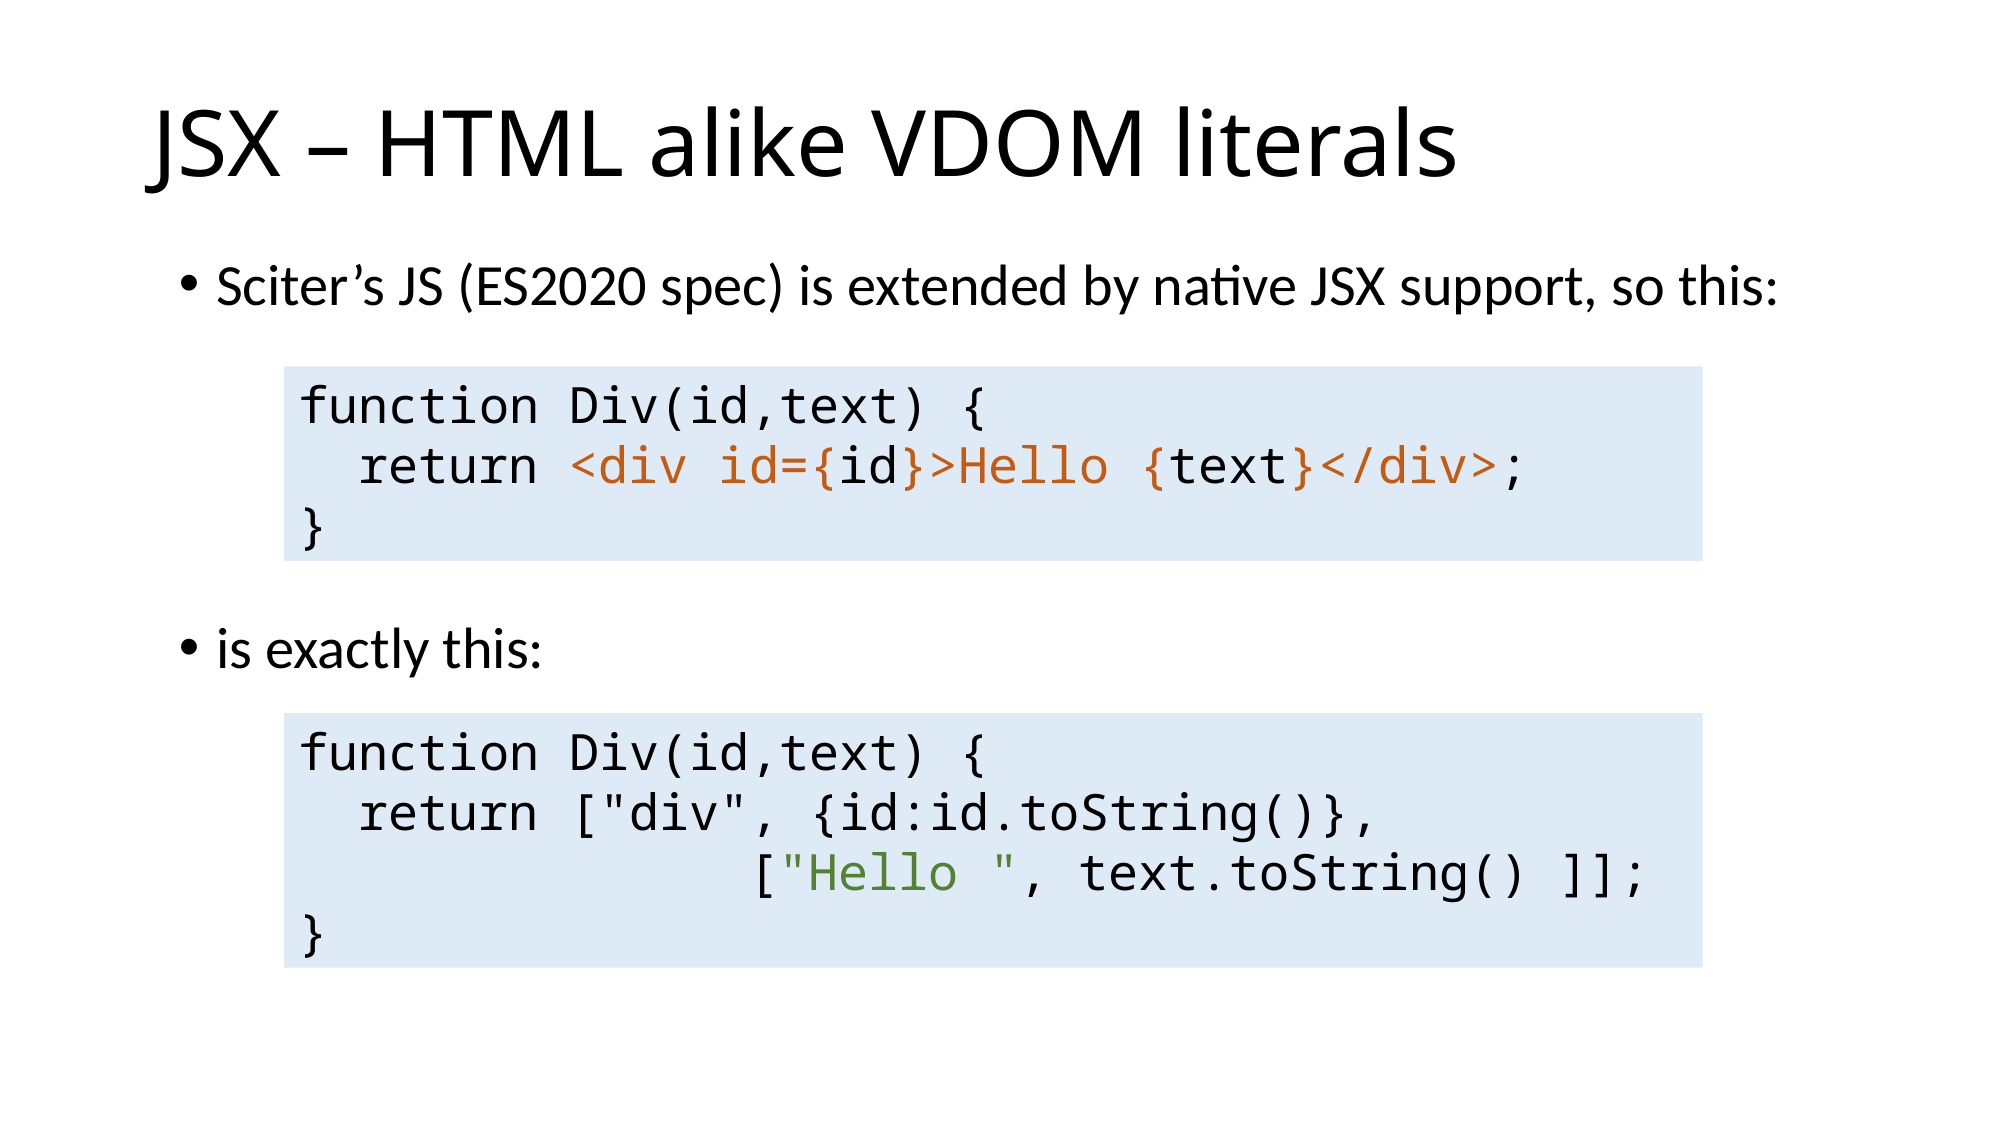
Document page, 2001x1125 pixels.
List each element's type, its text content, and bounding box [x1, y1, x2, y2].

text_box function Div(id,text) { return <div id={id}>Hello {text}</div>; } [284, 366, 1703, 562]
list is exactly this: [163, 610, 1889, 714]
title JSX – HTML alike VDOM literals [137, 59, 1863, 235]
text_box Sciter’s JS (ES2020 spec) is extended by native JSX support, so this: [163, 247, 1889, 354]
text_box function Div(id,text) { return ["div", {id:id.toString()}, ["Hello ", text.toString() ]]; } [284, 713, 1703, 968]
